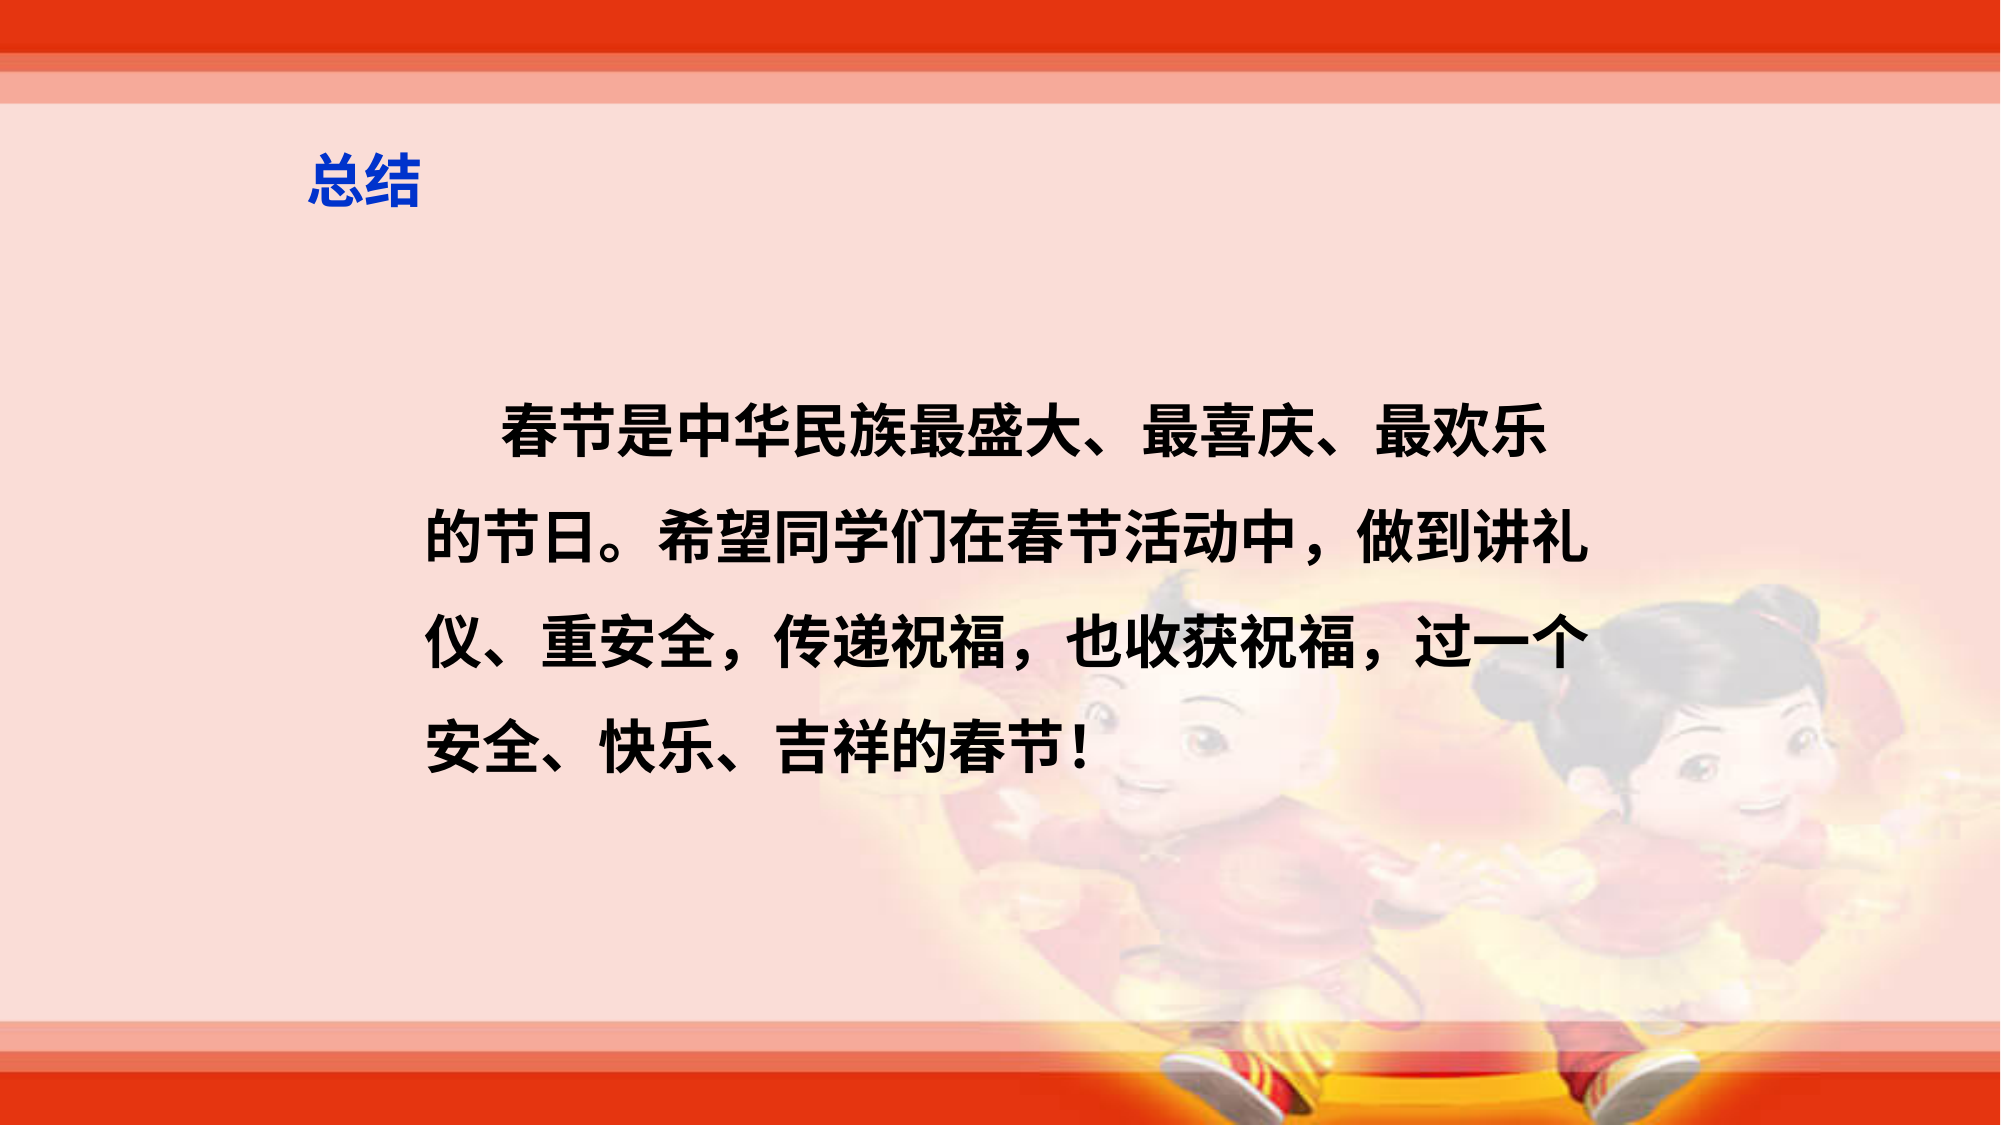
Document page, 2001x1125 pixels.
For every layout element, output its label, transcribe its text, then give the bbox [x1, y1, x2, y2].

list 春节是中华民族最盛大、最喜庆、最欢乐的节日。希望同学们在春节活动中，做到讲礼仪、重安全，传递祝福，也收获祝福，过一个安全、快乐、吉祥的春节！ [409, 337, 1615, 777]
picture [0, 0, 2001, 1125]
text_box 总结 [291, 137, 438, 222]
